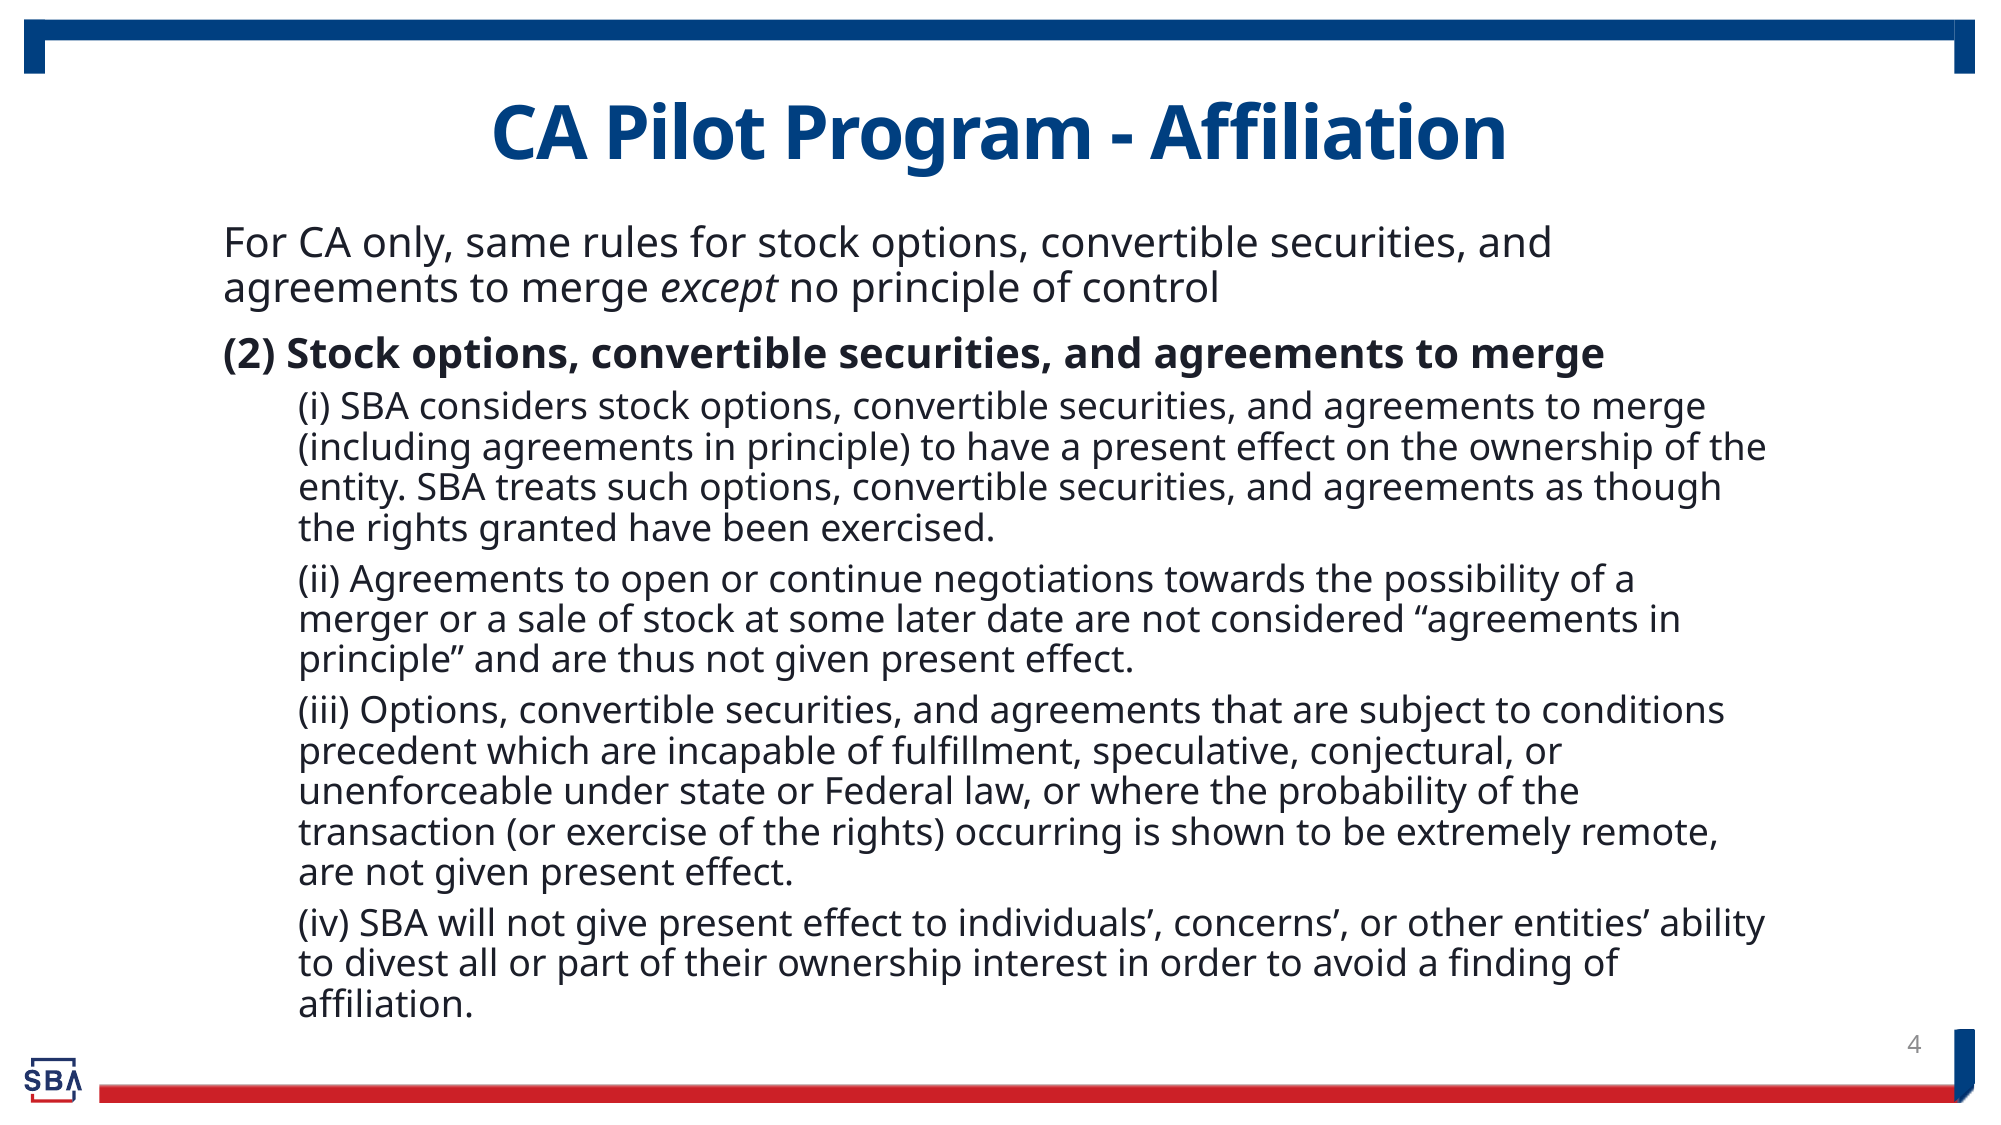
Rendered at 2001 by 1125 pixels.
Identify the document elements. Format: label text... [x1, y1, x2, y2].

list For CA only, same rules for stock options, convertible securities, and agreements to merge except no principle of control (2) Stock options, convertible securities, and agreements to merge (i) SBA considers stock options, convertible securities, and agreements to merge (including agreements in principle) to have a present effect on the ownership of the entity. SBA treats such options, convertible securities, and agreements as though the rights granted have been exercised. (ii) Agreements to open or continue negotiations towards the possibility of a merger or a sale of stock at some later date are not considered “agreements in principle” and are thus not given present effect. (iii) Options, convertible securities, and agreements that are subject to conditions precedent which are incapable of fulfillment, speculative, conjectural, or unenforceable under state or Federal law, or where the probability of the transaction (or exercise of the rights) occurring is shown to be extremely remote, are not given present effect. (iv) SBA will not give present effect to individuals’, concerns’, or other entities’ ability to divest all or part of their ownership interest in order to avoid a finding of affiliation. [208, 213, 1792, 1046]
slide_number 4 [1486, 1016, 1937, 1076]
title CA Pilot Program - Affiliation [137, 87, 1863, 186]
